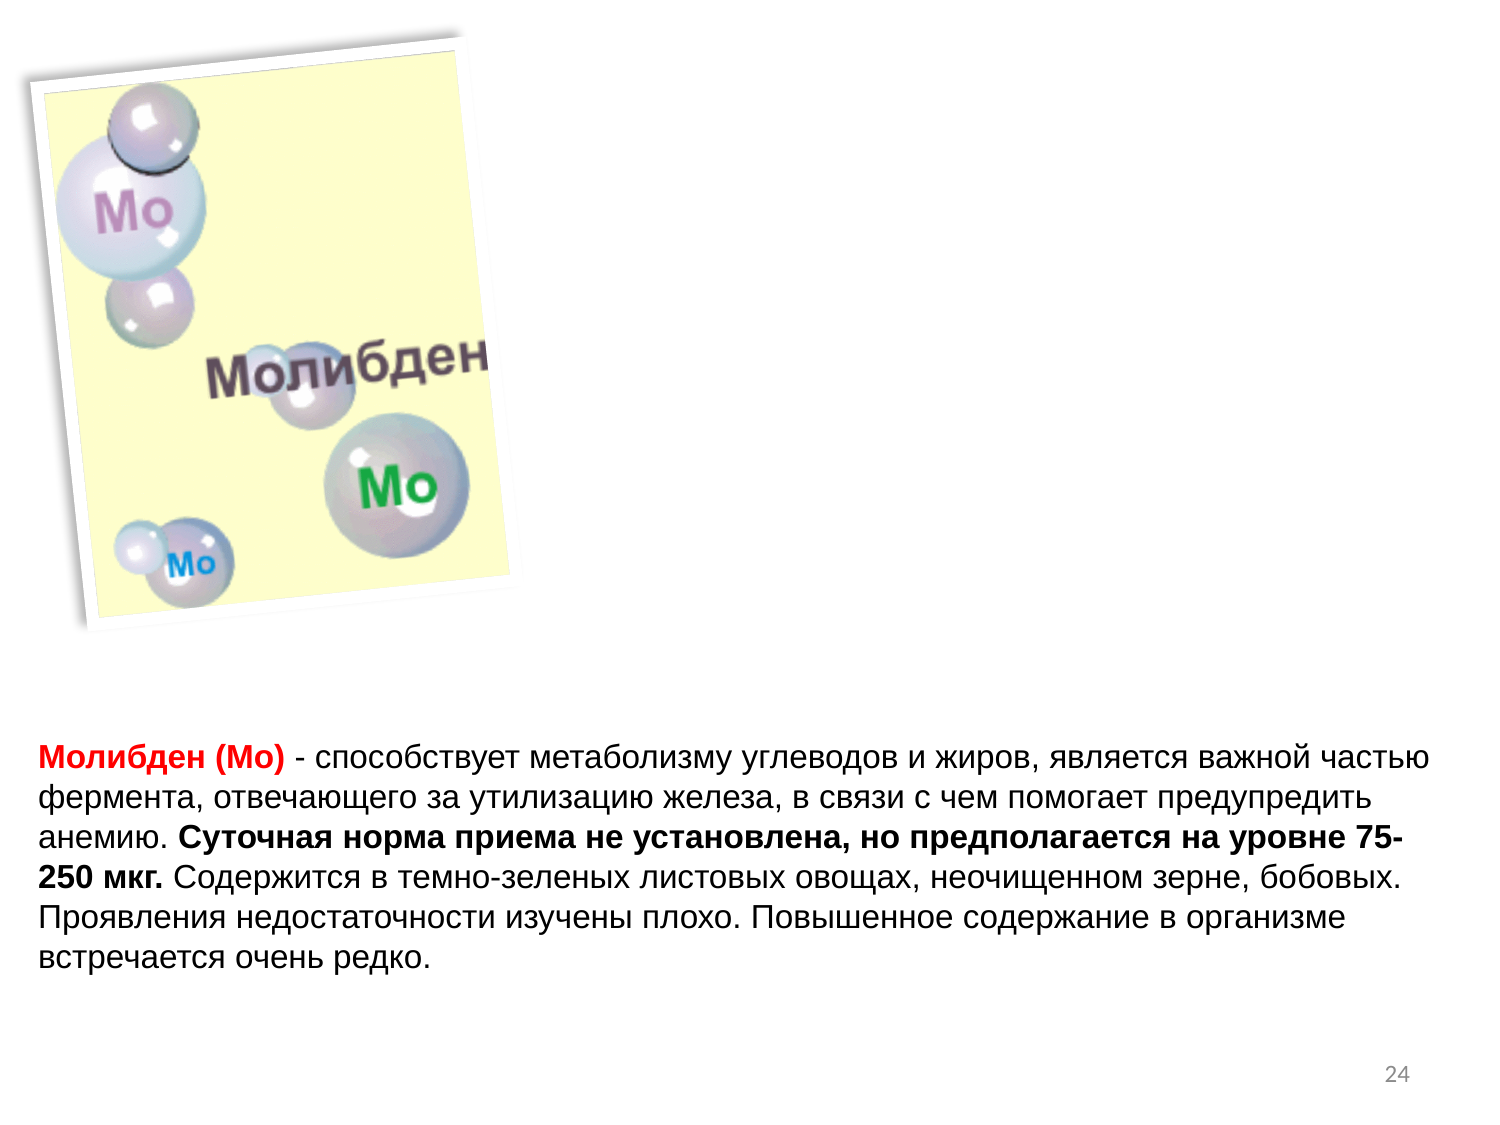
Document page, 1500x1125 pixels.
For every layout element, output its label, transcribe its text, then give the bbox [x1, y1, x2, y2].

picture [45, 52, 509, 617]
text_box Молибден (Мо) - способствует метаболизму углеводов и жиров, является важной частью фермента, отвечающего за утилизацию железа, в связи с чем помогает предупредить анемию. Суточная норма приема не установлена, но предполагается на уровне 75-250 мкг. Содержится в темно-зеленых листовых овощах, неочищенном зерне, бобовых. Проявления недостаточности изучены плохо. Повышенное содержание в организме встречается очень редко. [23, 657, 1465, 1120]
